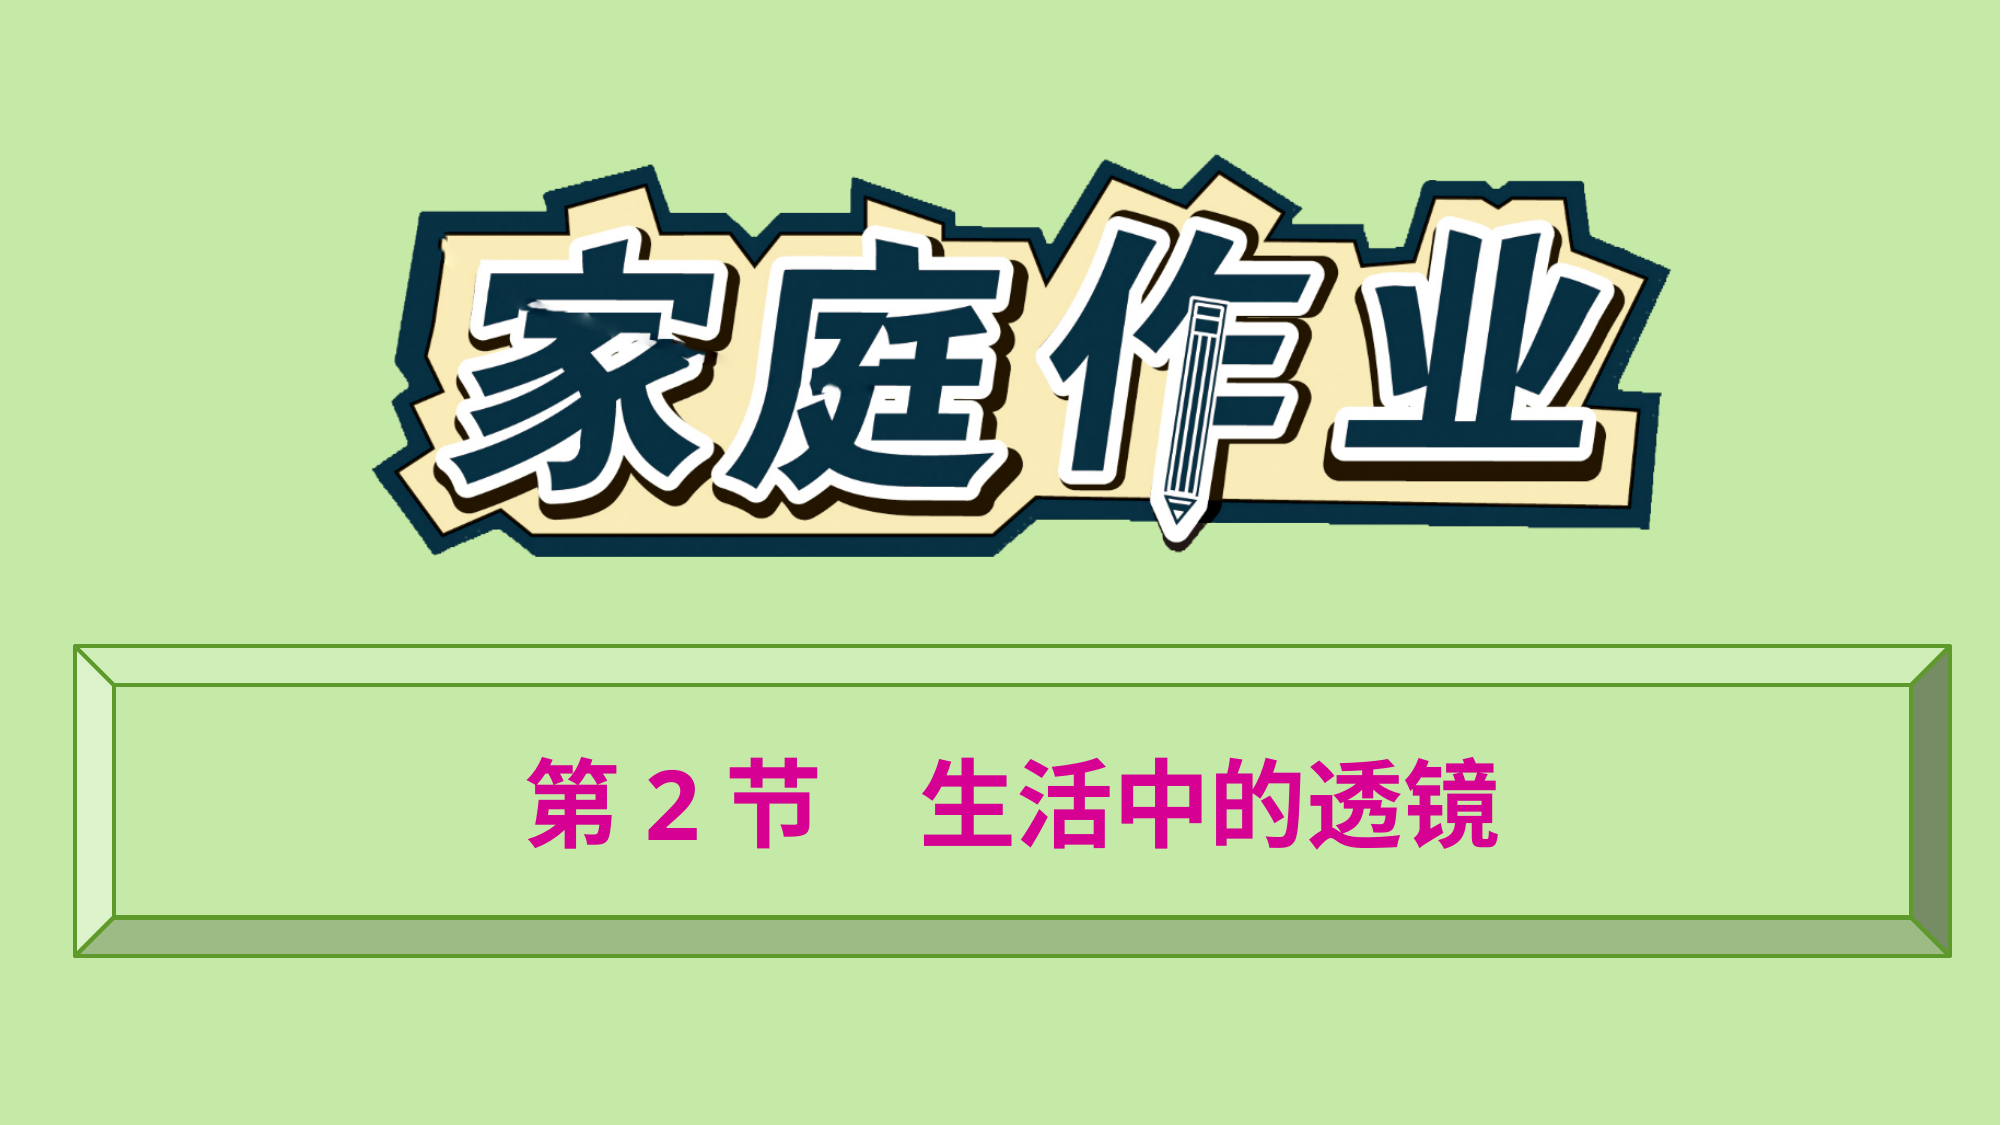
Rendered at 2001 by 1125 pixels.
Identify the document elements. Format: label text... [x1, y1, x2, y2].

picture [369, 87, 1675, 644]
text_box 第2节 生活中的透镜 [73, 644, 1952, 958]
